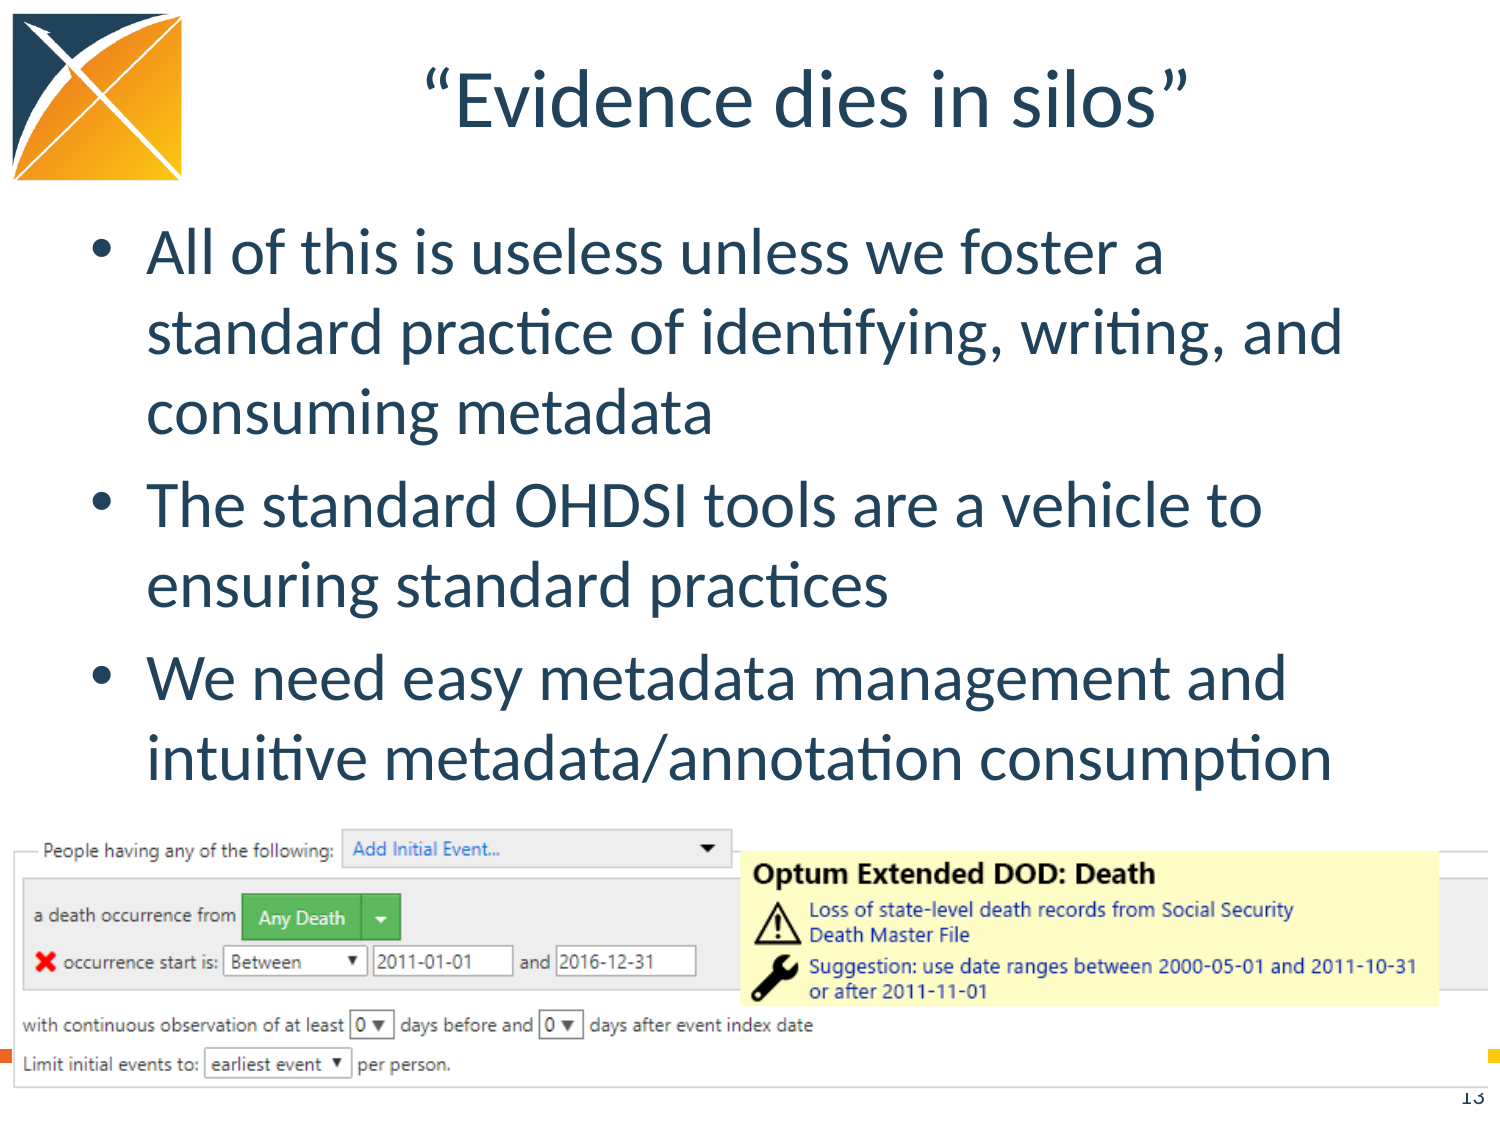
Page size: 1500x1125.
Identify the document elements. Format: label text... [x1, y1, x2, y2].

list All of this is useless unless we foster a standard practice of identifying, writing, and consuming metadata The standard OHDSI tools are a vehicle to ensuring standard practices We need easy metadata management and intuitive metadata/annotation consumption [75, 200, 1425, 825]
slide_number 13 [1149, 1065, 1500, 1125]
picture [0, 0, 206, 200]
title “Evidence dies in silos” [187, 24, 1425, 163]
picture [12, 826, 1488, 1093]
